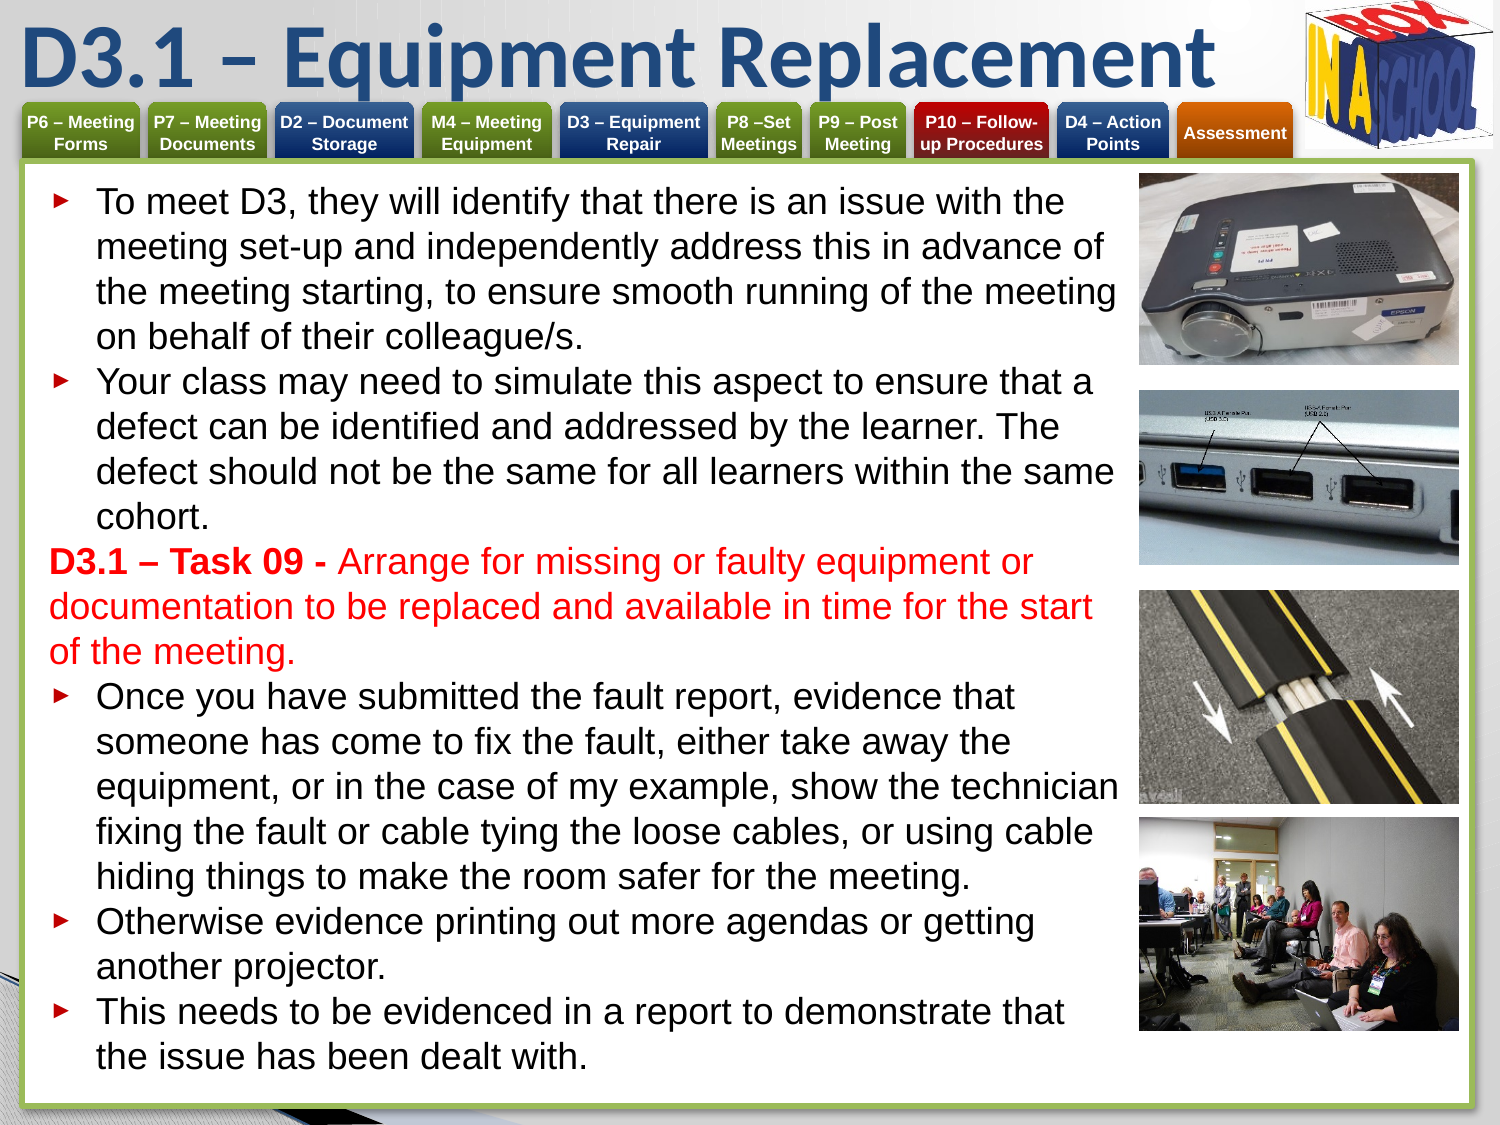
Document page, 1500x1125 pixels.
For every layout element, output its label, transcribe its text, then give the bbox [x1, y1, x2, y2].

picture [1139, 173, 1459, 365]
picture [1139, 590, 1459, 804]
picture [1139, 390, 1459, 566]
picture [281, 1114, 303, 1125]
picture [1305, 0, 1494, 149]
text_box To meet D3, they will identify that there is an issue with the meeting set-up and independently address this in advance of the meeting starting, to ensure smooth running of the meeting on behalf of their colleague/s. Your class may need to simulate this aspect to ensure that a defect can be identified and addressed by the learner. The defect should not be the same for all learners within the same cohort. D3.1 – Task 09 - Arrange for missing or faulty equipment or documentation to be replaced and available in time for the start of the meeting. Once you have submitted the fault report, evidence that someone has come to fix the fault, either take away the equipment, or in the case of my example, show the technician fixing the fault or cable tying the loose cables, or using cable hiding things to make the room safer for the meeting. Otherwise evidence printing out more agendas or getting another projector. This needs to be evidenced in a report to demonstrate that the issue has been dealt with. [34, 169, 1140, 1085]
picture [1139, 817, 1459, 1032]
title D3.1 – Equipment Replacement [5, 0, 1270, 102]
